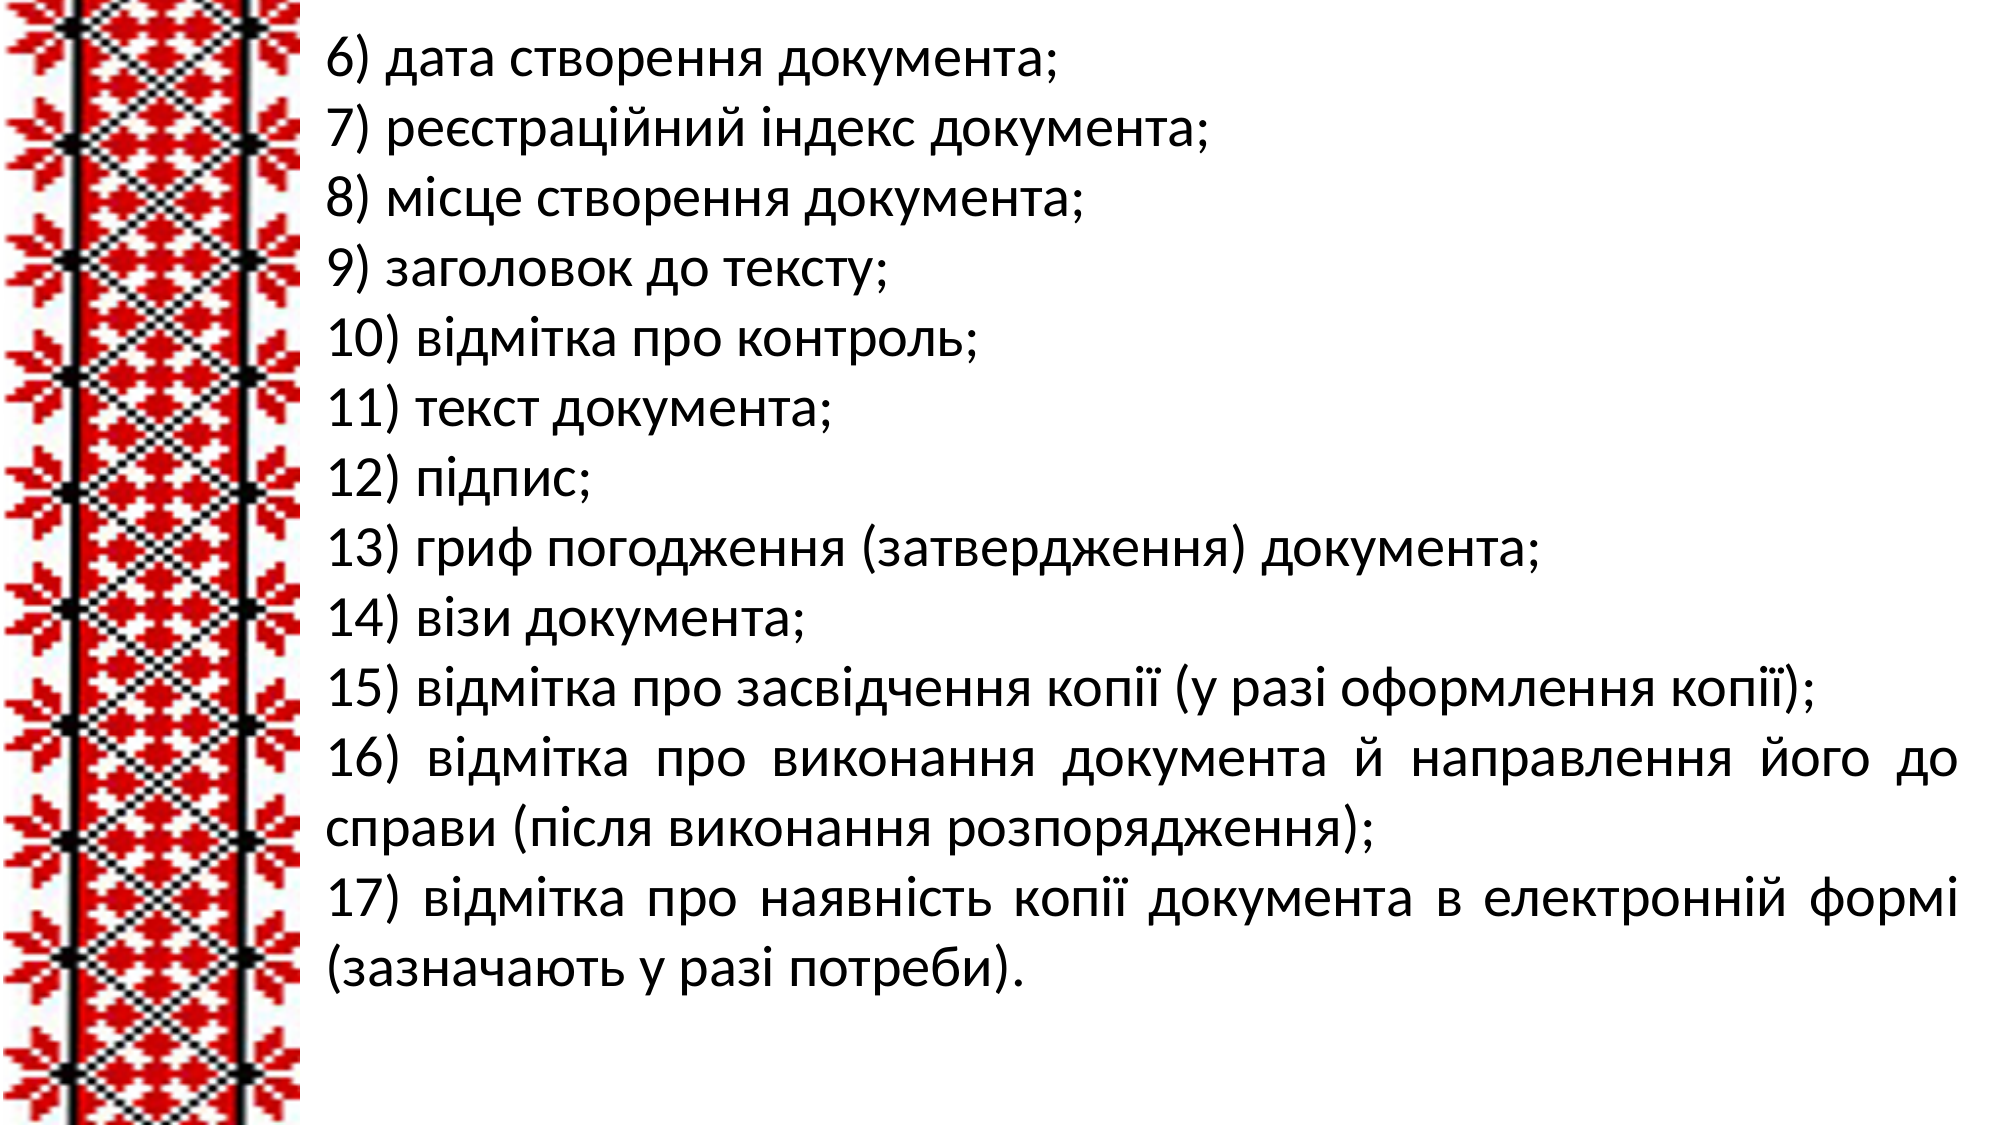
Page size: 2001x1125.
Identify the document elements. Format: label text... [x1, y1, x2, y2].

picture [3, 0, 300, 1125]
text_box 6) дата створення документа; 7) реєстраційний індекс документа; 8) місце створення документа; 9) заголовок до тексту; 10) відмітка про контроль; 11) текст документа; 12) підпис; 13) гриф погодження (затвердження) документа; 14) візи документа; 15) відмітка про засвідчення копії (у разі оформлення копії); 16) відмітка про виконання документа й направлення його до справи (після виконання розпорядження); 17) відмітка про наявність копії документа в електронній формі (зазначають у разі потреби). [310, 10, 1976, 1005]
